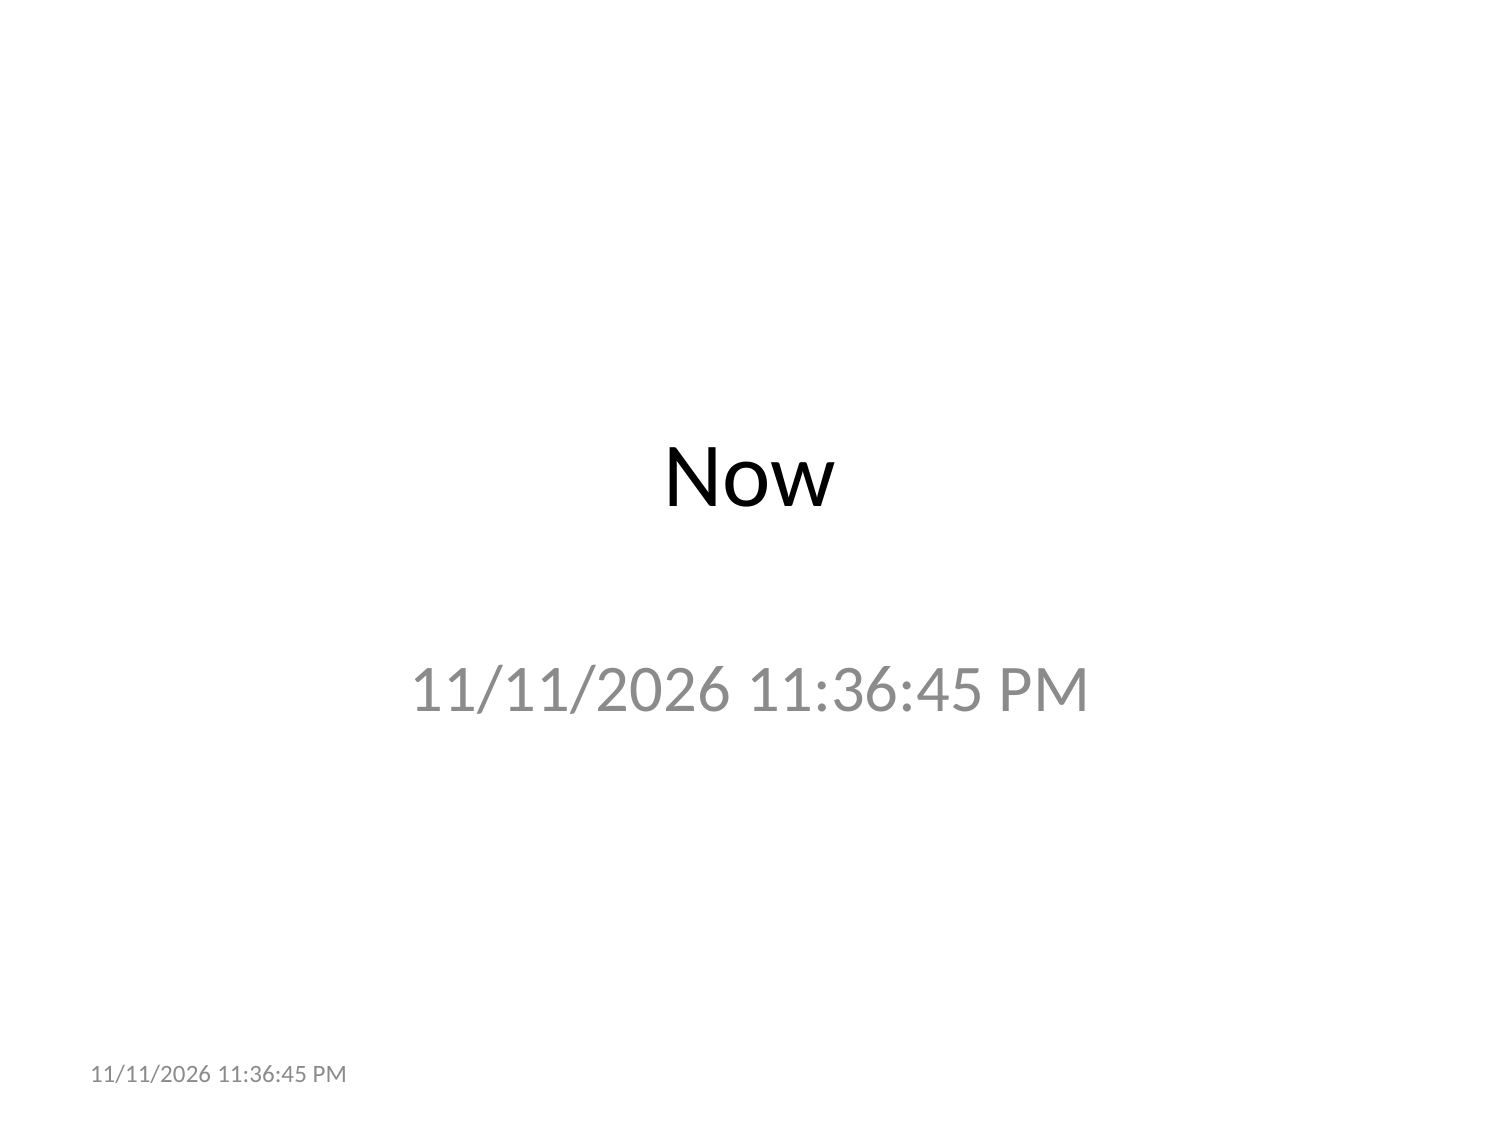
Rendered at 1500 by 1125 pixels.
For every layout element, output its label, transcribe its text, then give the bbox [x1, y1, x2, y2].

title Now [112, 349, 1388, 591]
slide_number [75, 1042, 425, 1103]
subtitle 2011-12-19 10:20:04 AM [225, 637, 1275, 925]
